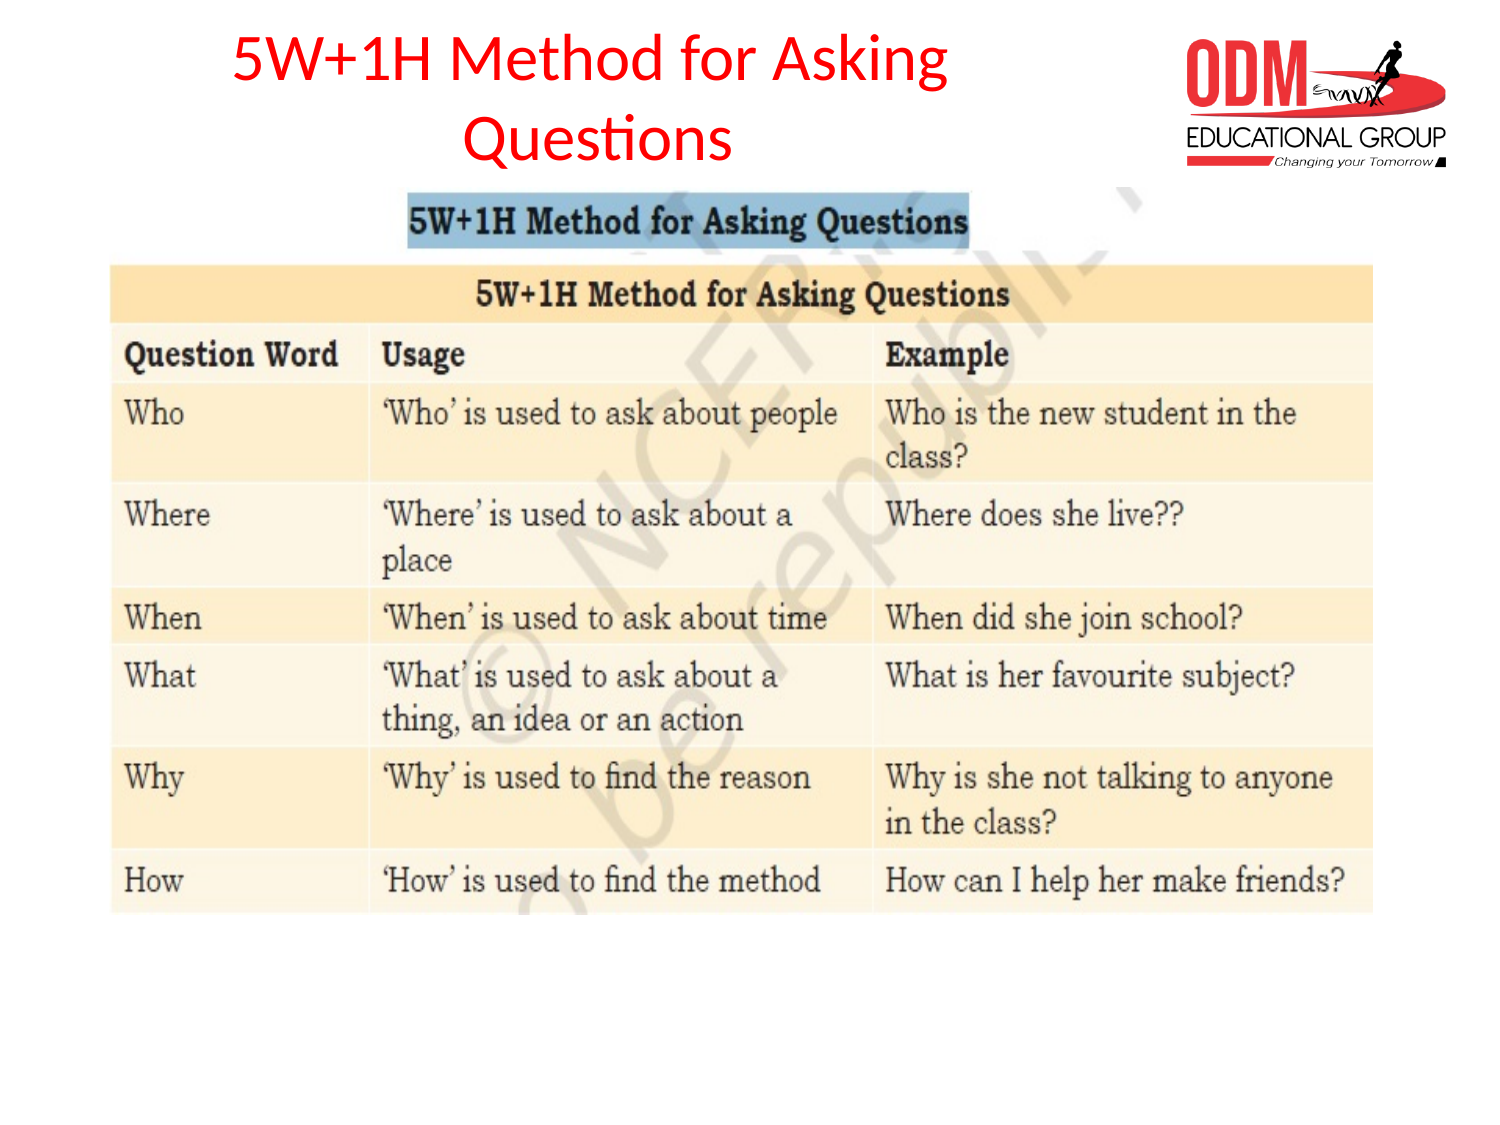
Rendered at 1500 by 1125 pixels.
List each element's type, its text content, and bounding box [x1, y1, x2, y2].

title 5W+1H Method for Asking Questions [0, 0, 1274, 188]
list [109, 187, 1373, 915]
picture [1186, 38, 1447, 168]
